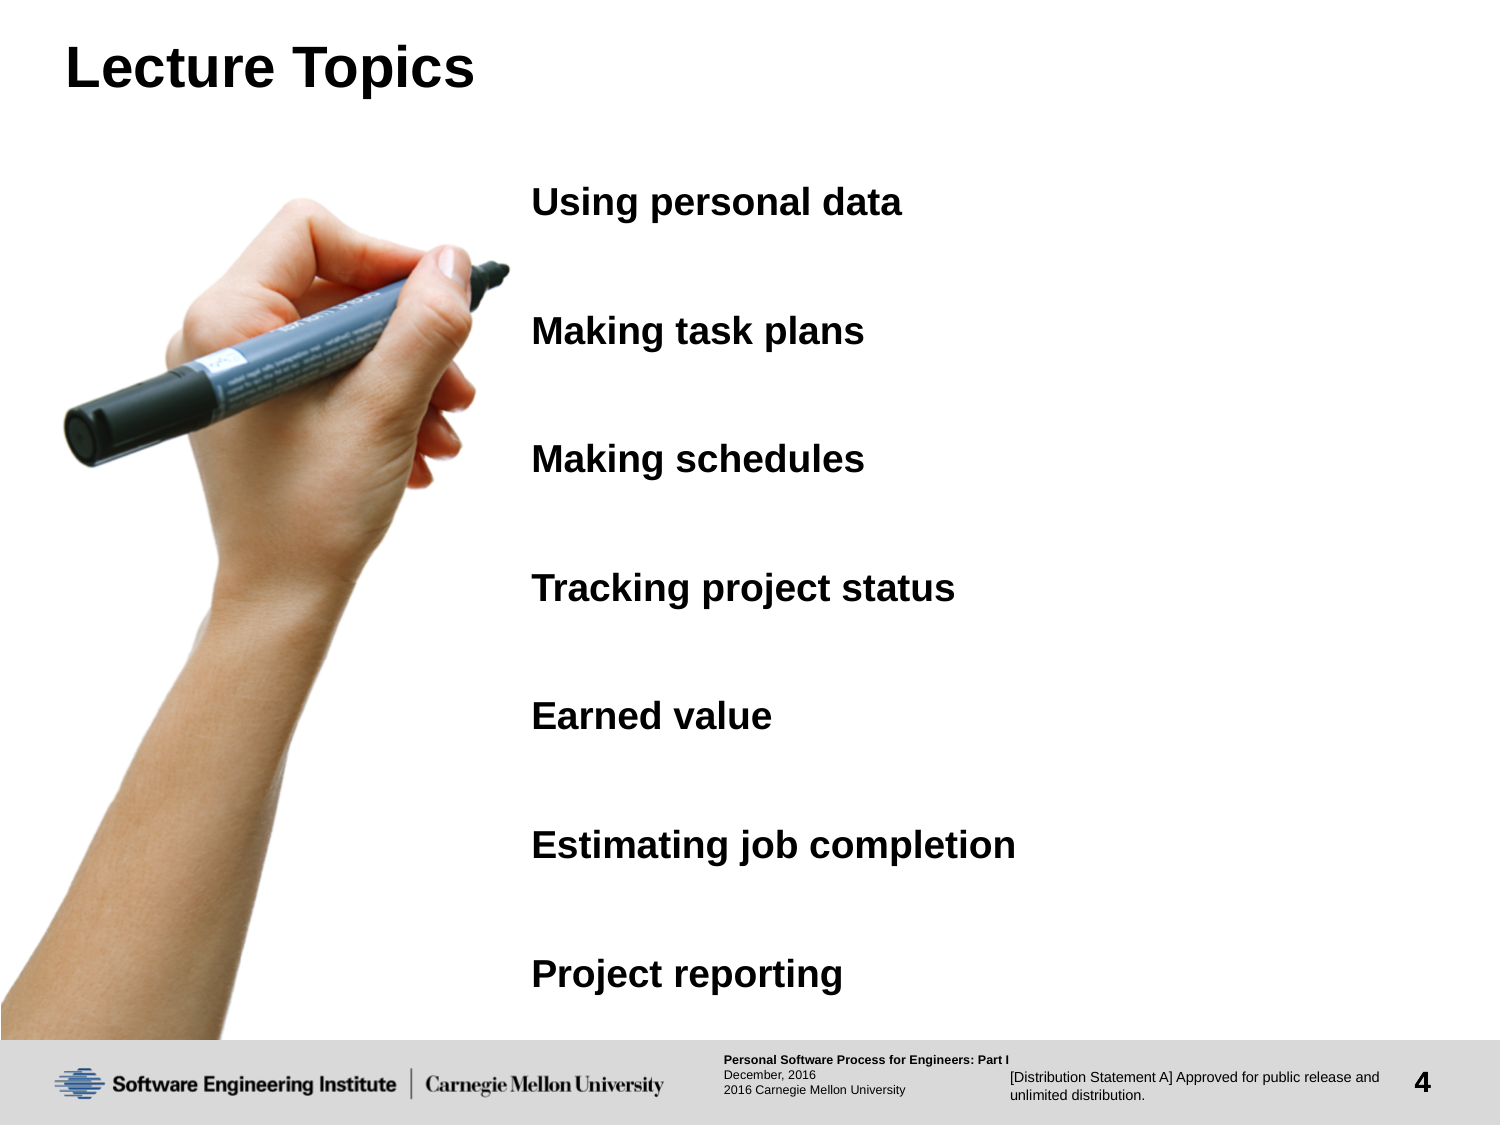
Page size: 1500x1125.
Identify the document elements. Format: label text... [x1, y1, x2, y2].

title Lecture Topics [65, 37, 1313, 148]
list Using personal data Making task plans Making schedules Tracking project status Earned value Estimating job completion Project reporting [531, 176, 1432, 1000]
picture [1, 180, 532, 1040]
picture [46, 1061, 673, 1104]
